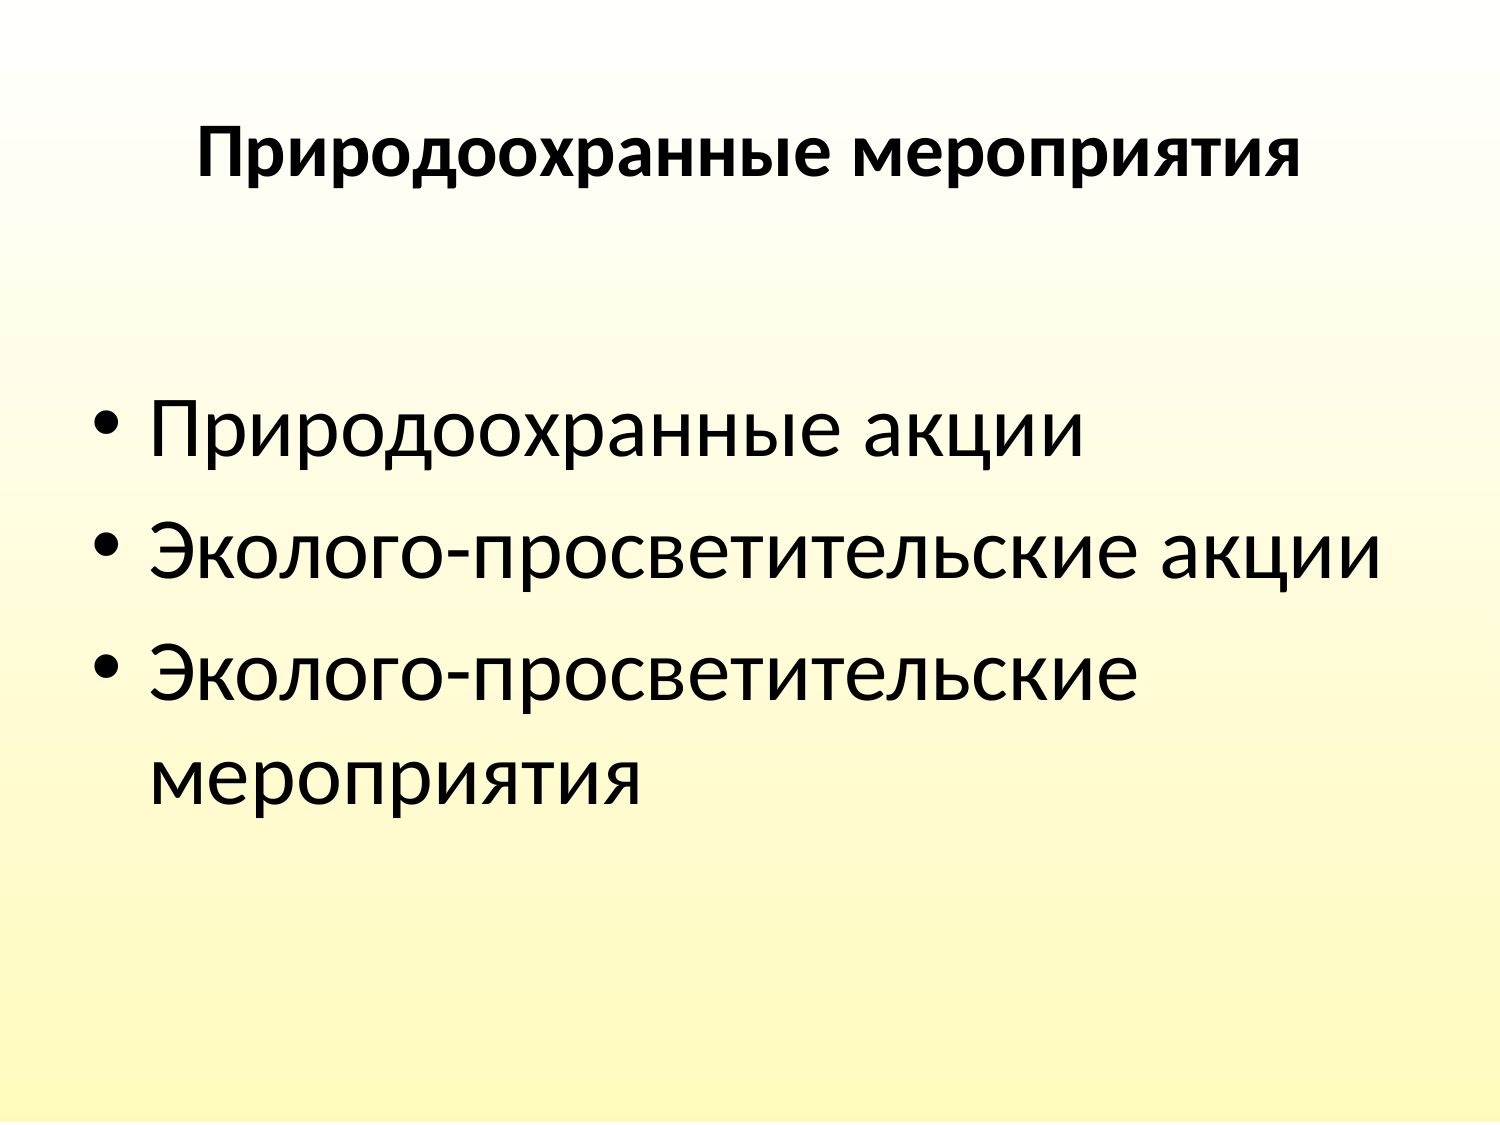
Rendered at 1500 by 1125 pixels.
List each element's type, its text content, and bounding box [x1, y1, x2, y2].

title Природоохранные мероприятия [75, 90, 1425, 279]
text_box [0, 0, 1500, 1122]
list Природоохранные акции Эколого-просветительские акции Эколого-просветительские мероприятия [76, 361, 1427, 898]
